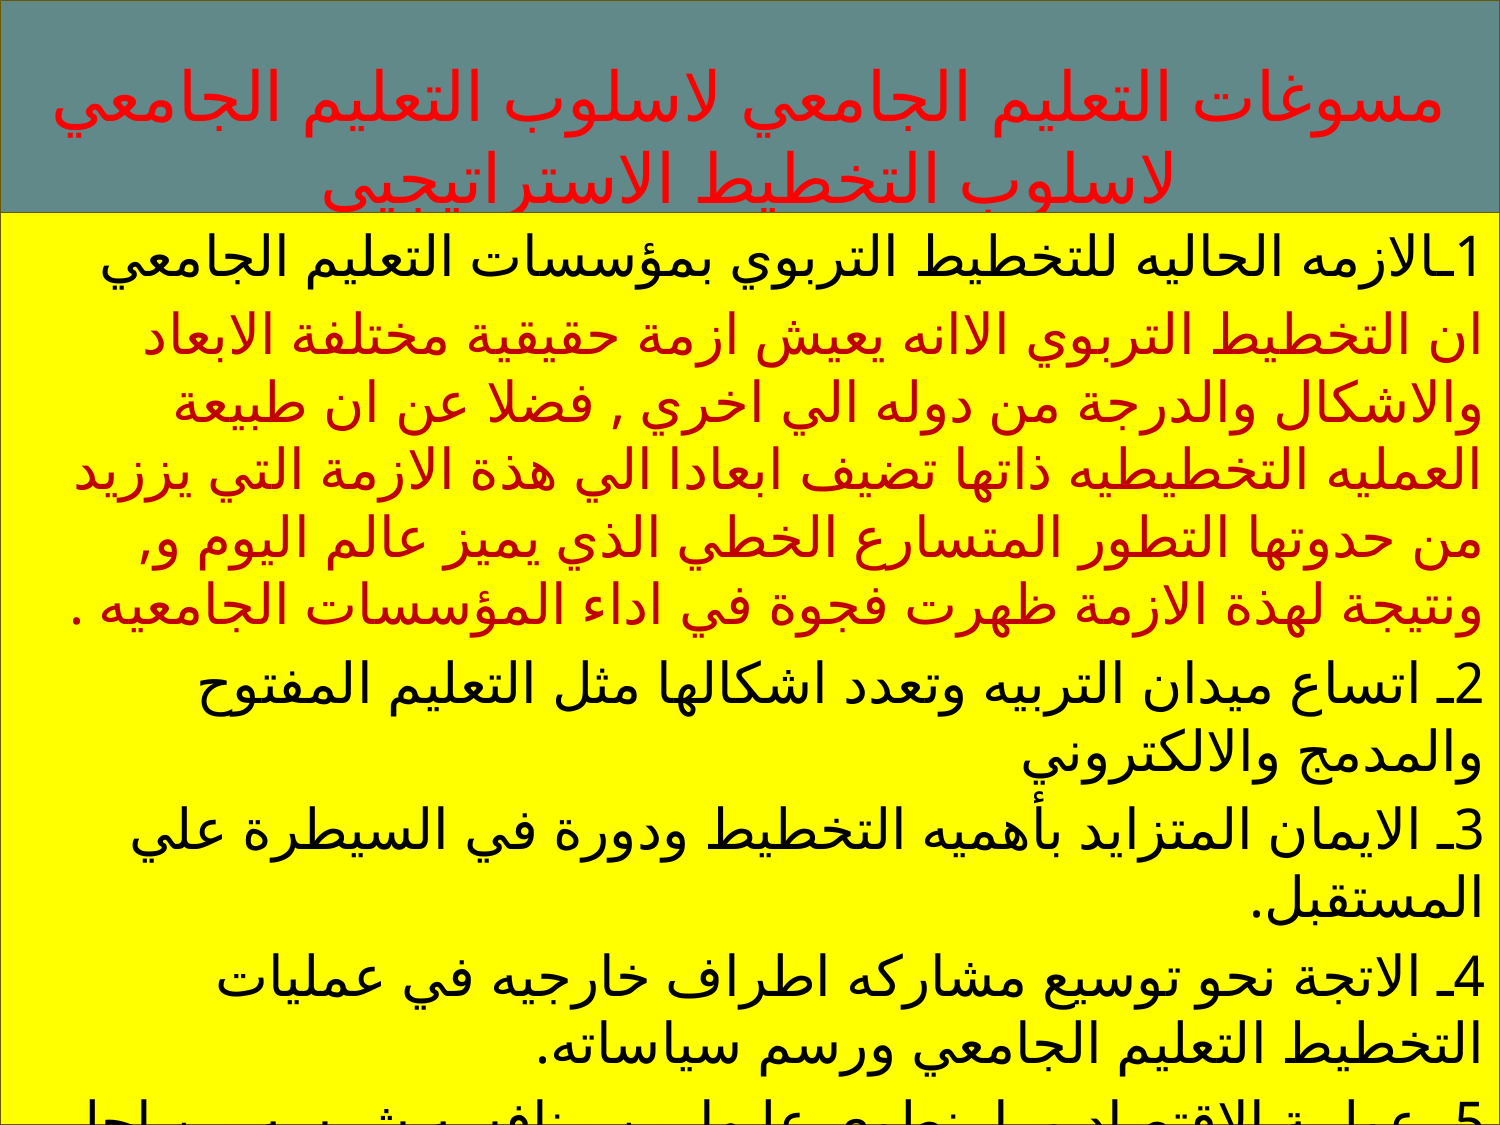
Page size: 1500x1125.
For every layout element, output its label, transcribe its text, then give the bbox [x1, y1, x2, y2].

list 1ـالازمه الحاليه للتخطيط التربوي بمؤسسات التعليم الجامعي ان التخطيط التربوي الاانه يعيش ازمة حقيقية مختلفة الابعاد والاشكال والدرجة من دوله الي اخري , فضلا عن ان طبيعة العمليه التخطيطيه ذاتها تضيف ابعادا الي هذة الازمة التي يززيد من حدوتها التطور المتسارع الخطي الذي يميز عالم اليوم و, ونتيجة لهذة الازمة ظهرت فجوة في اداء المؤسسات الجامعيه . 2ـ اتساع ميدان التربيه وتعدد اشكالها مثل التعليم المفتوح والمدمج والالكتروني 3ـ الايمان المتزايد بأهميه التخطيط ودورة في السيطرة علي المستقبل. 4ـ الاتجة نحو توسيع مشاركه اطراف خارجيه في عمليات التخطيط التعليم الجامعي ورسم سياساته. 5ـ عولمة الاقتصاد وما ينطوي عليها من منافسه شرسه من اجل الموارد والطلاب والمكانه. [0, 212, 1500, 1125]
title مسوغات التعليم الجامعي لاسلوب التعليم الجامعي لاسلوب التخطيط الاستراتيجيي [0, 0, 1500, 212]
